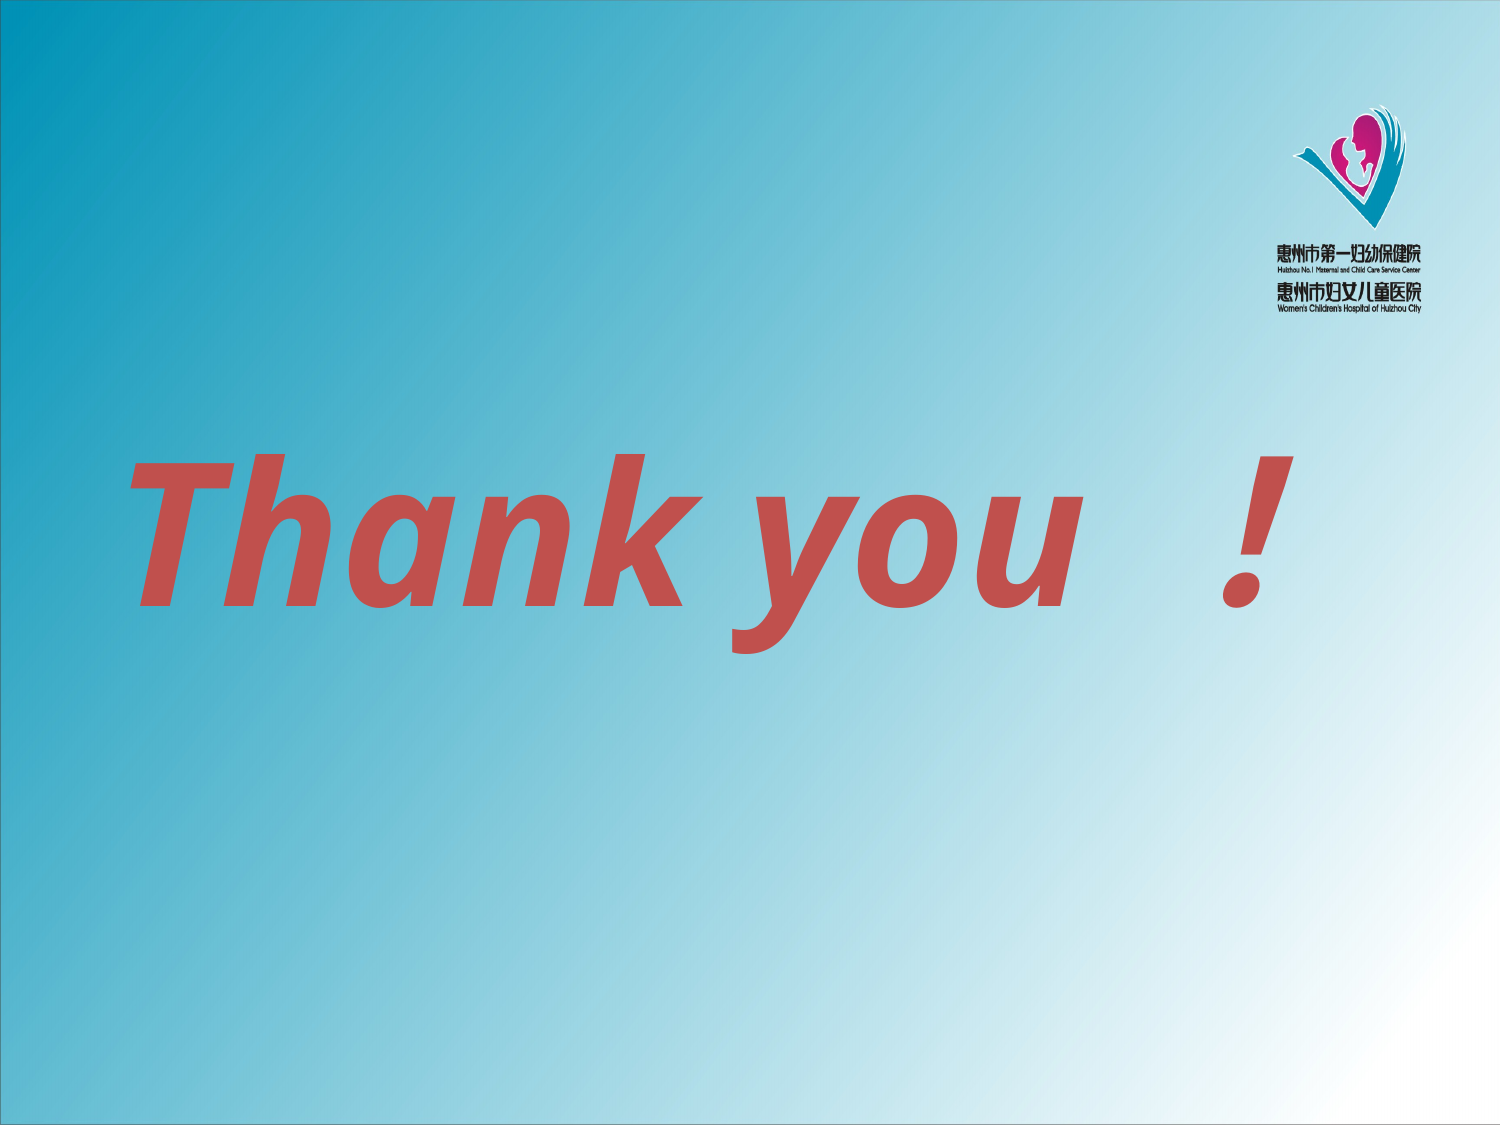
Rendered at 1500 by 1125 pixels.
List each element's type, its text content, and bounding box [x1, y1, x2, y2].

title Thank you ！ [76, 420, 1426, 632]
picture [0, 0, 1500, 1125]
